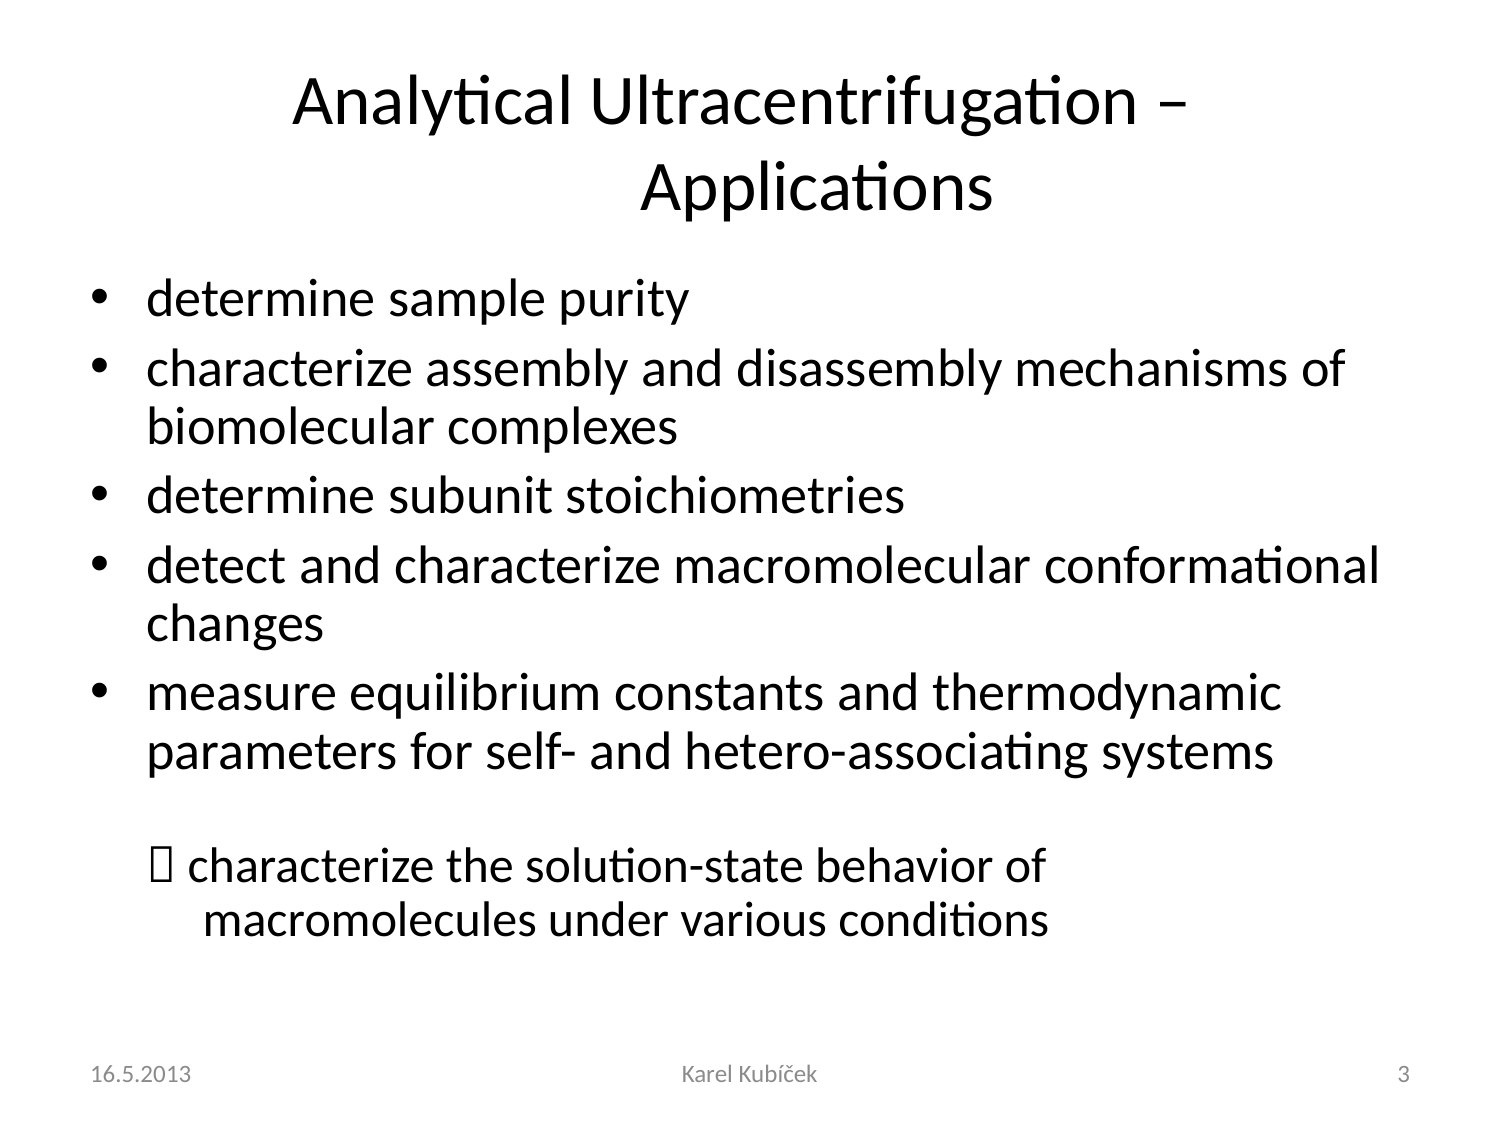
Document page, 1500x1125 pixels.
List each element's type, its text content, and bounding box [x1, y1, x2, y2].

title Analytical Ultracentrifugation – Applications [75, 45, 1425, 233]
slide_number 3 [1074, 1042, 1425, 1103]
footer Karel Kubíček [512, 1042, 988, 1103]
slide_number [75, 1042, 425, 1103]
list determine sample purity characterize assembly and disassembly mechanisms of biomolecular complexes determine subunit stoichiometries detect and characterize macromolecular conformational changes measure equilibrium constants and thermodynamic parameters for self- and hetero-associating systems  characterize the solution-state behavior of macromolecules under various conditions [75, 262, 1425, 1005]
